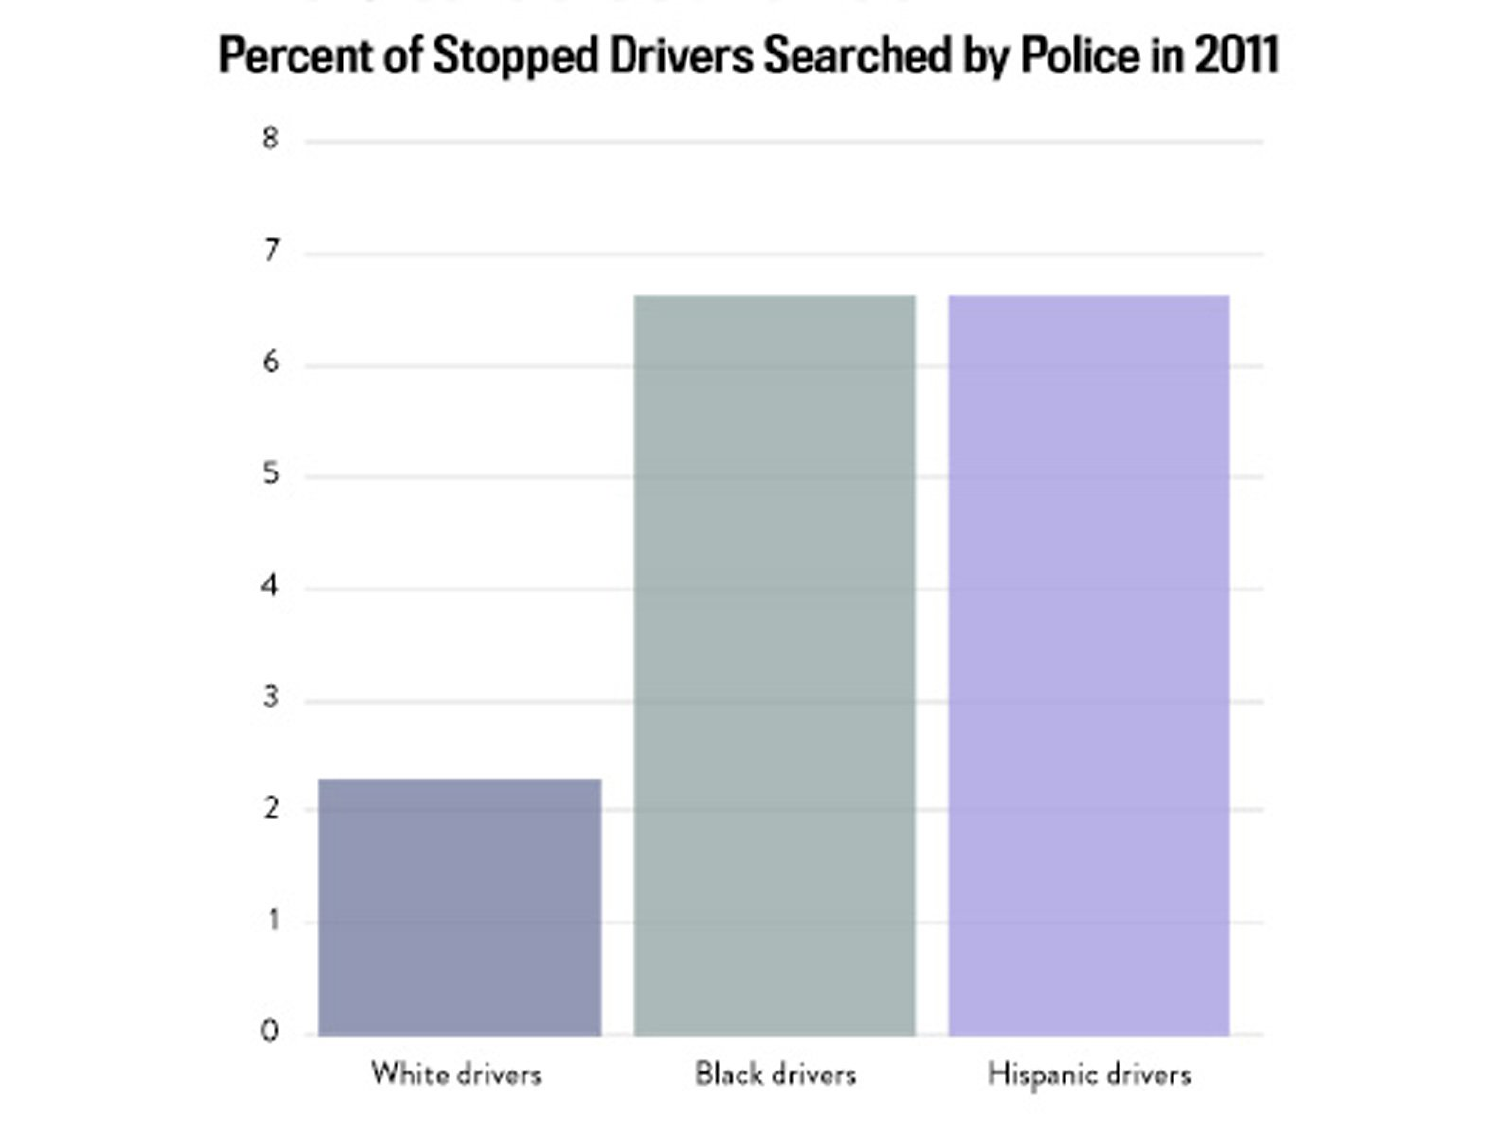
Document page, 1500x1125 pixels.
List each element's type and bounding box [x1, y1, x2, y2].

picture [180, 0, 1318, 1125]
